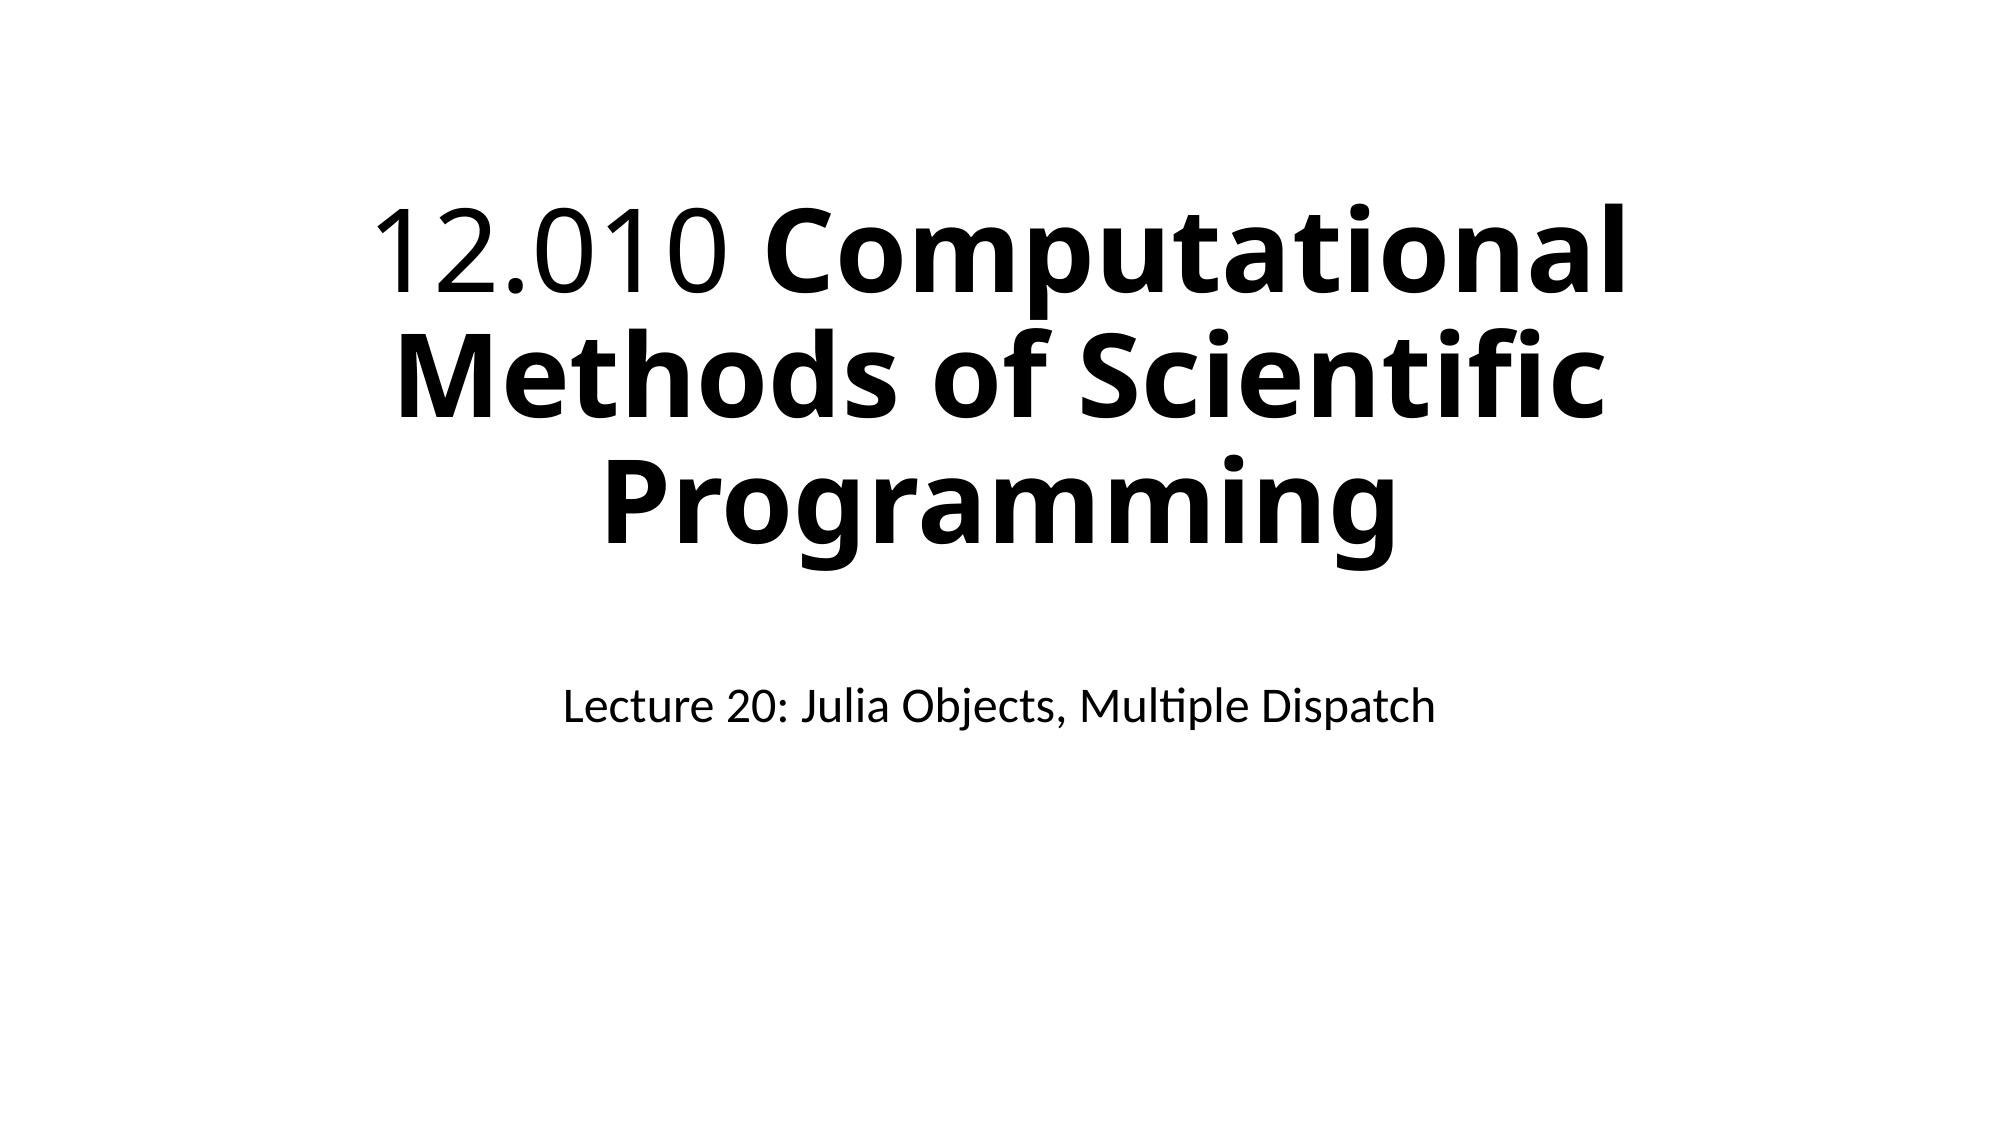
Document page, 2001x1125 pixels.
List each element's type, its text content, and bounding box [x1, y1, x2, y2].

title 12.010 Computational Methods of Scientific Programming [249, 184, 1750, 576]
subtitle Lecture 20: Julia Objects, Multiple Dispatch [249, 590, 1750, 863]
